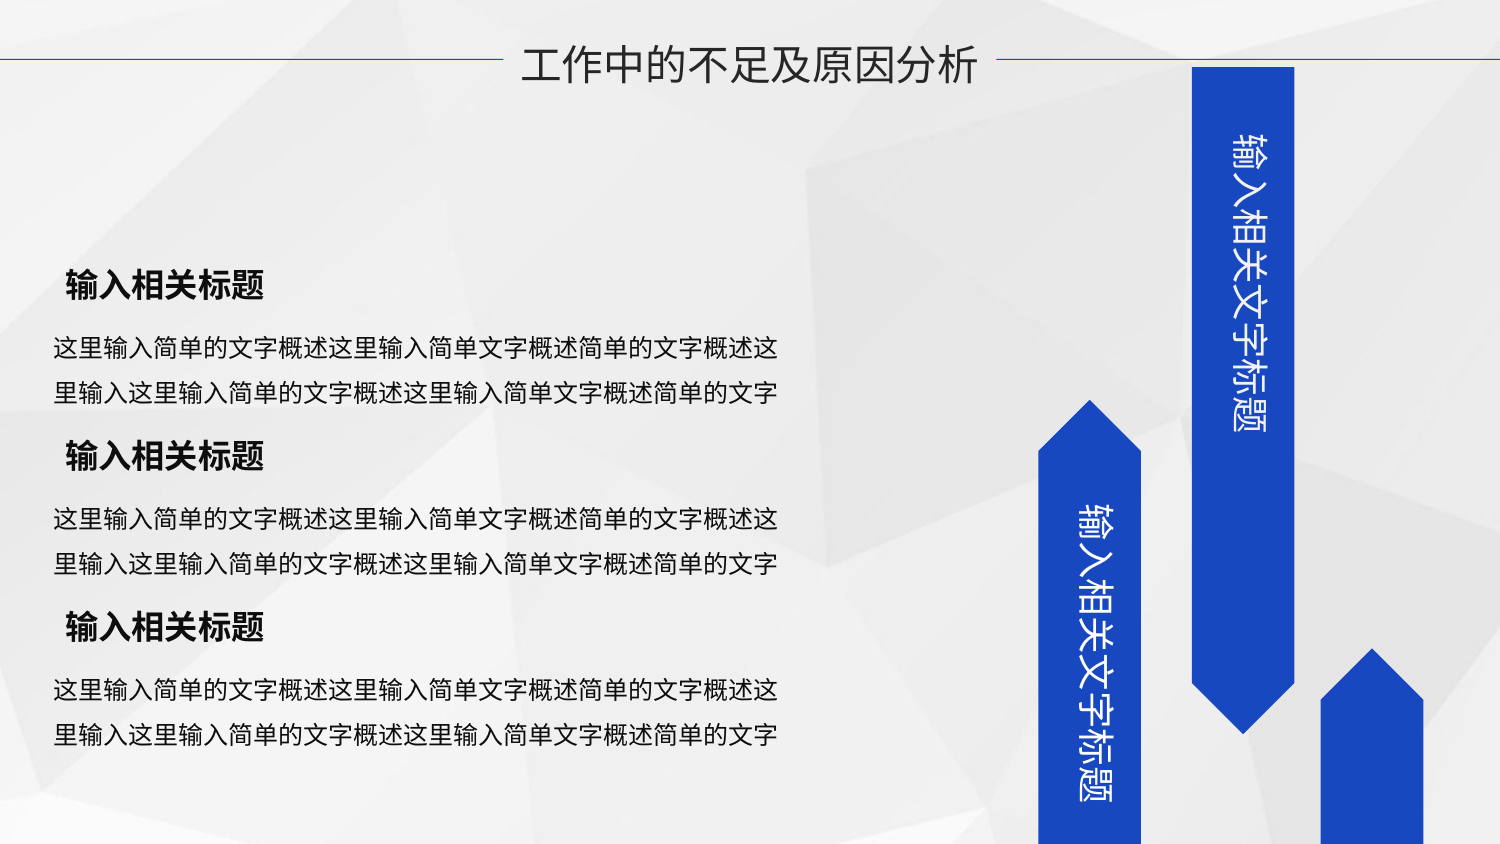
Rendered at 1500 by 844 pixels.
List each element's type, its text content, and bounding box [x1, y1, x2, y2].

text_box 工作中的不足及原因分析 [505, 31, 995, 97]
text_box 这里输入简单的文字概述这里输入简单文字概述简单的文字概述这里输入这里输入简单的文字概述这里输入简单文字概述简单的文字 [38, 480, 799, 586]
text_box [1191, 66, 1295, 735]
text_box 输入相关标题 [50, 427, 383, 483]
text_box 输入相关标题 [50, 599, 383, 654]
text_box 输入相关标题 [50, 256, 383, 312]
picture [0, 0, 1500, 844]
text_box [1038, 399, 1142, 844]
text_box [1318, 646, 1426, 844]
text_box 这里输入简单的文字概述这里输入简单文字概述简单的文字概述这里输入这里输入简单的文字概述这里输入简单文字概述简单的文字 [38, 309, 799, 415]
text_box 这里输入简单的文字概述这里输入简单文字概述简单的文字概述这里输入这里输入简单的文字概述这里输入简单文字概述简单的文字 [38, 652, 799, 757]
